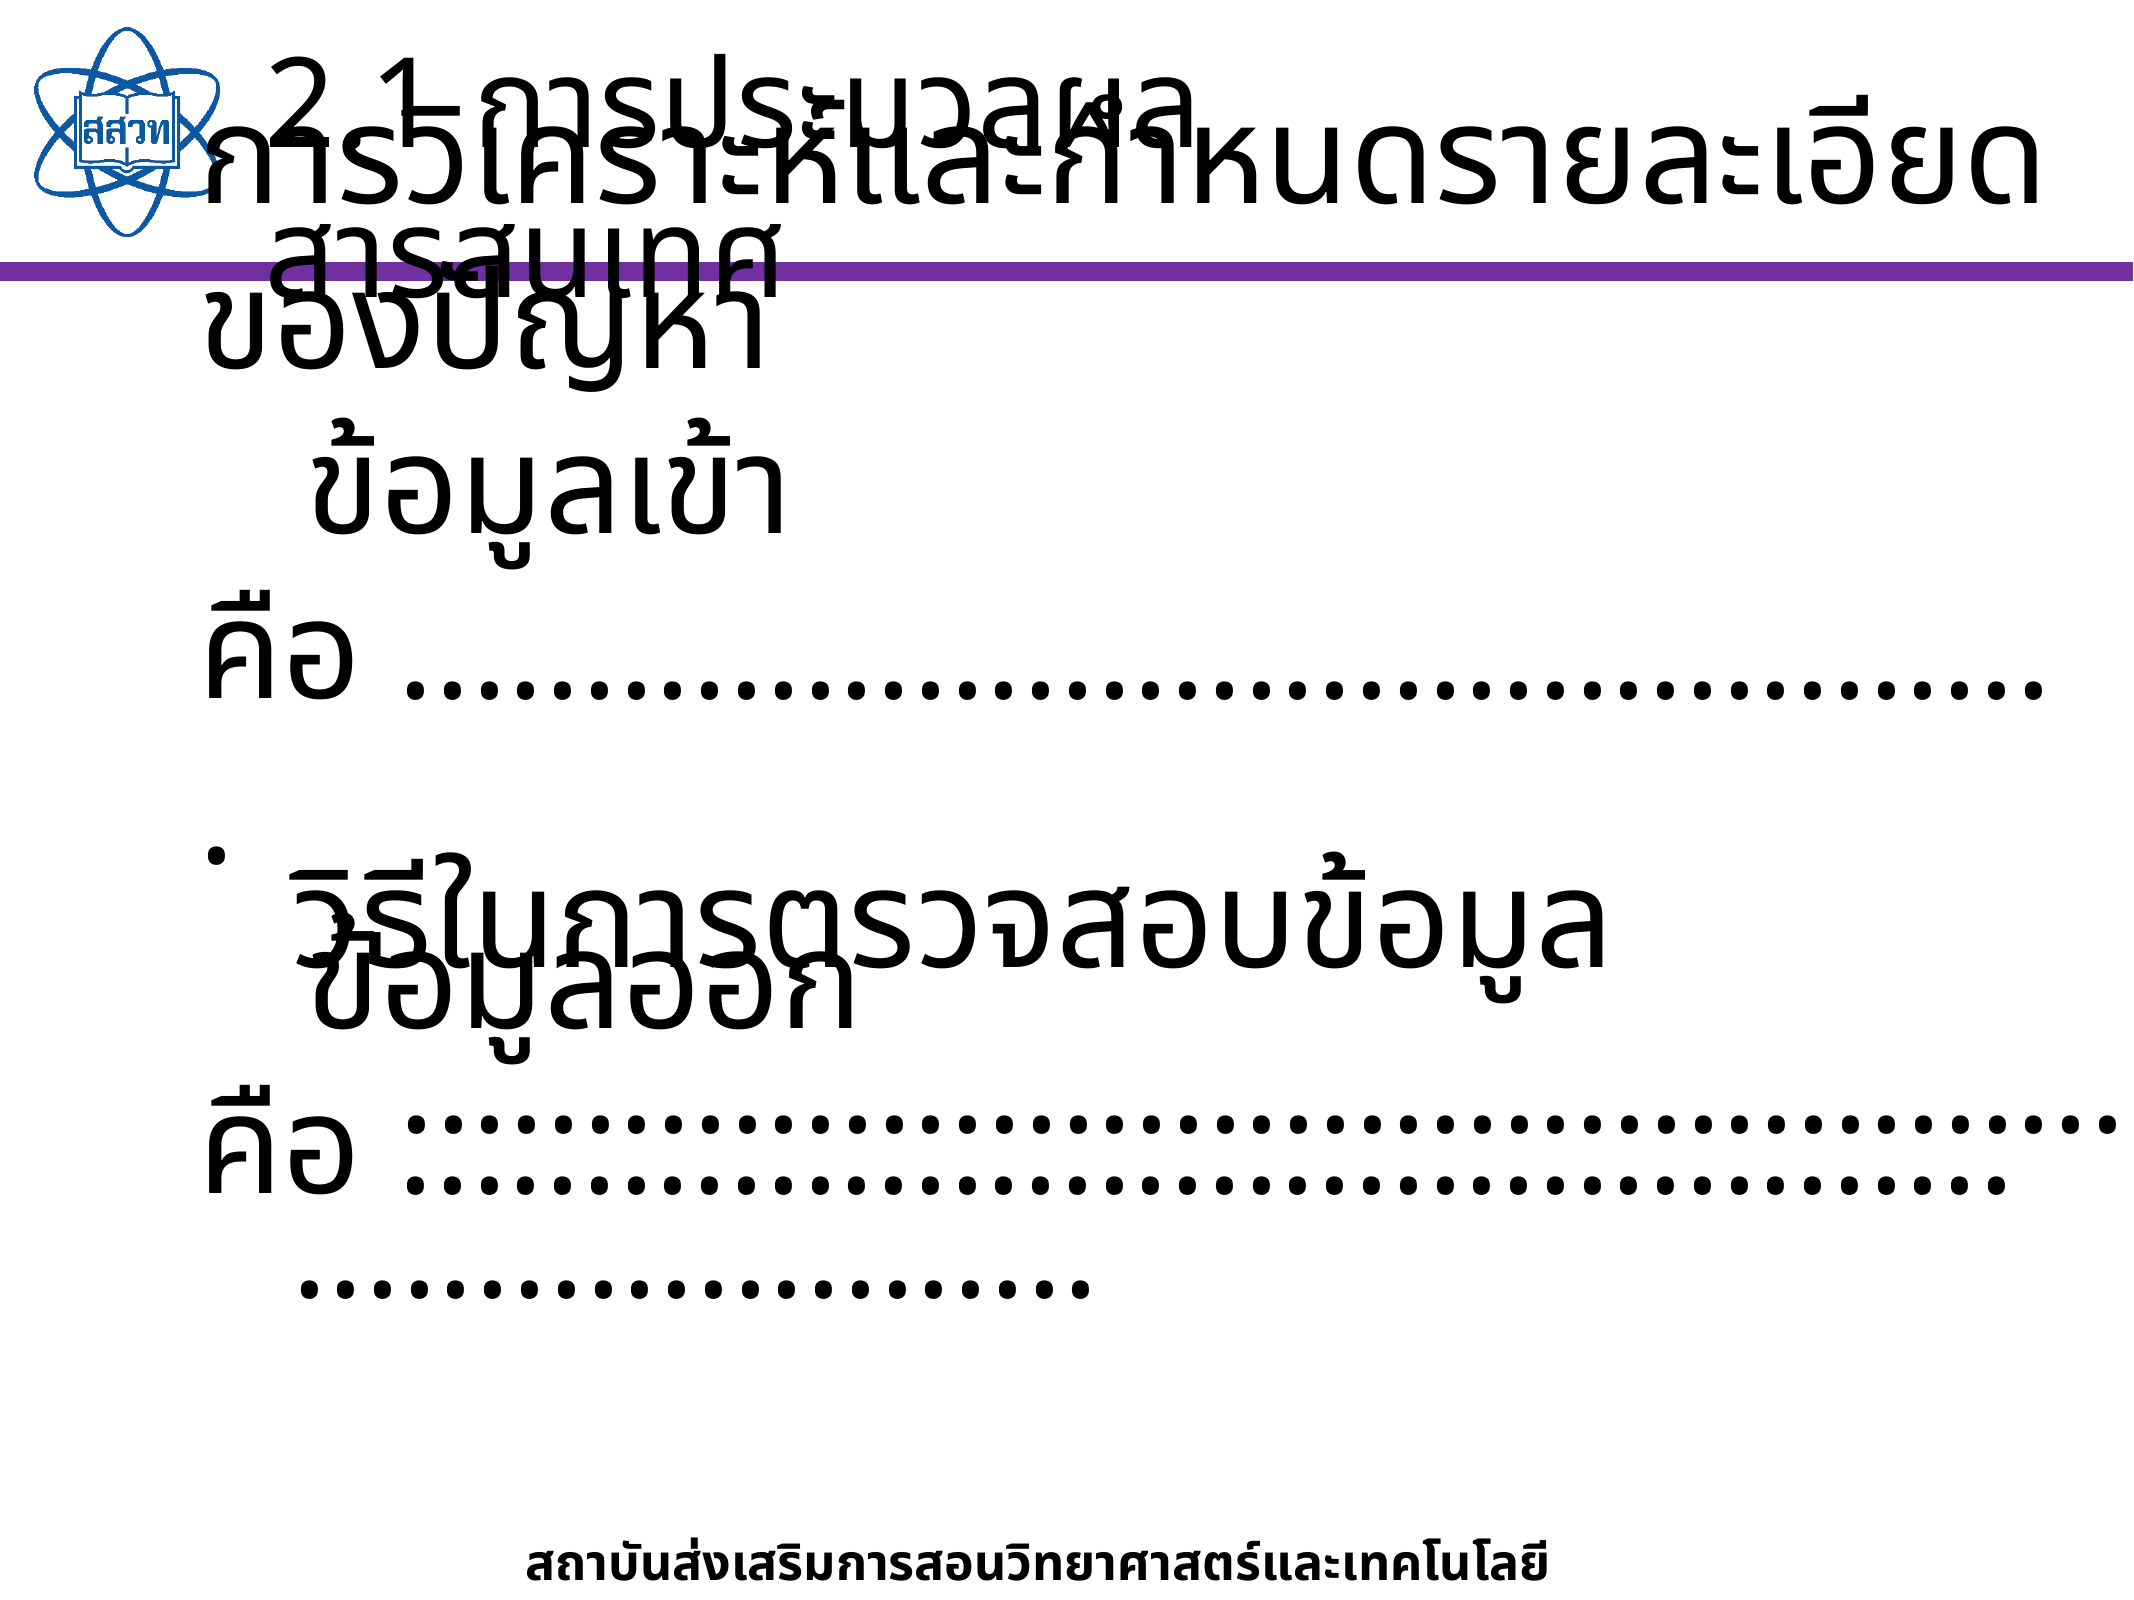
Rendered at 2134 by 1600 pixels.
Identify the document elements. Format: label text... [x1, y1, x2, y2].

picture [33, 27, 220, 237]
text_box สถาบันส่งเสริมการสอนวิทยาศาสตร์และเทคโนโลยี [74, 1522, 2002, 1589]
text_box 2.1 การประมวลผลสารสนเทศ [256, 88, 1347, 257]
text_box การวิเคราะห์และกำหนดรายละเอียดของปัญหา ข้อมูลเข้า คือ .............................................. ข้อมูลออก คือ ............................................ [190, 385, 2069, 903]
text_box วิธีในการตรวจสอบข้อมูล ..................................................................... [282, 902, 2134, 1253]
